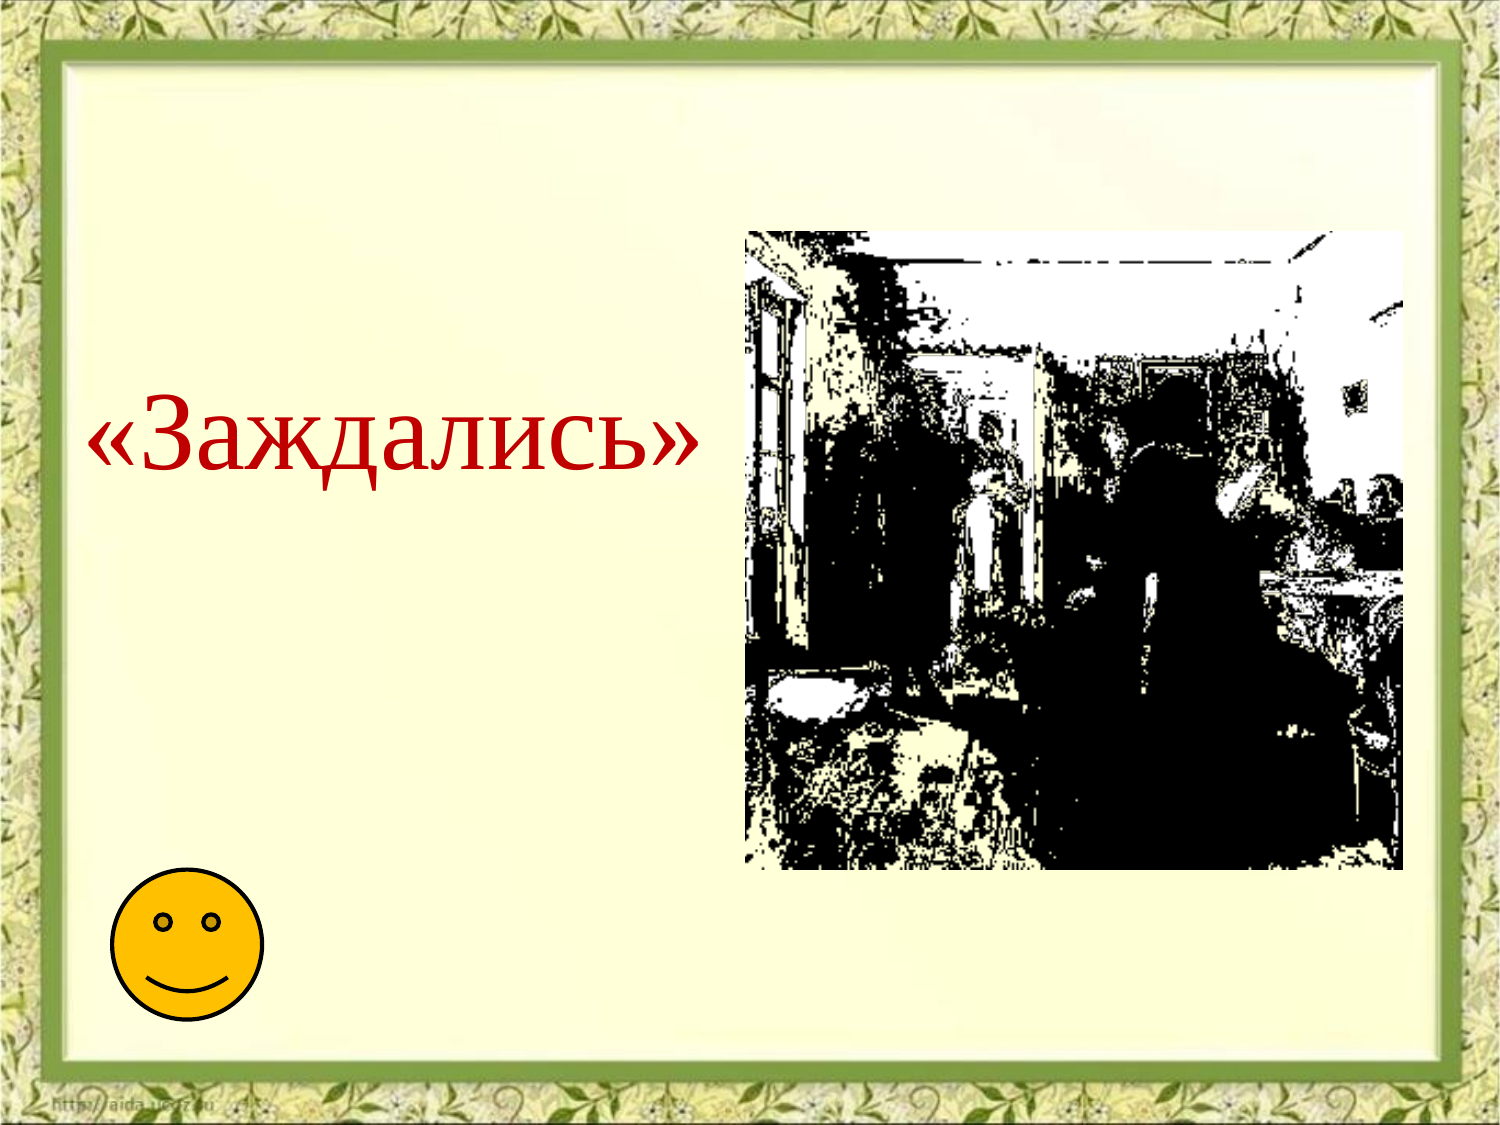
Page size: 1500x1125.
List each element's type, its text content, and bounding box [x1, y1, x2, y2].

text_box «Заждались» [68, 349, 721, 500]
picture [0, 0, 1500, 1125]
text_box [109, 867, 265, 1022]
